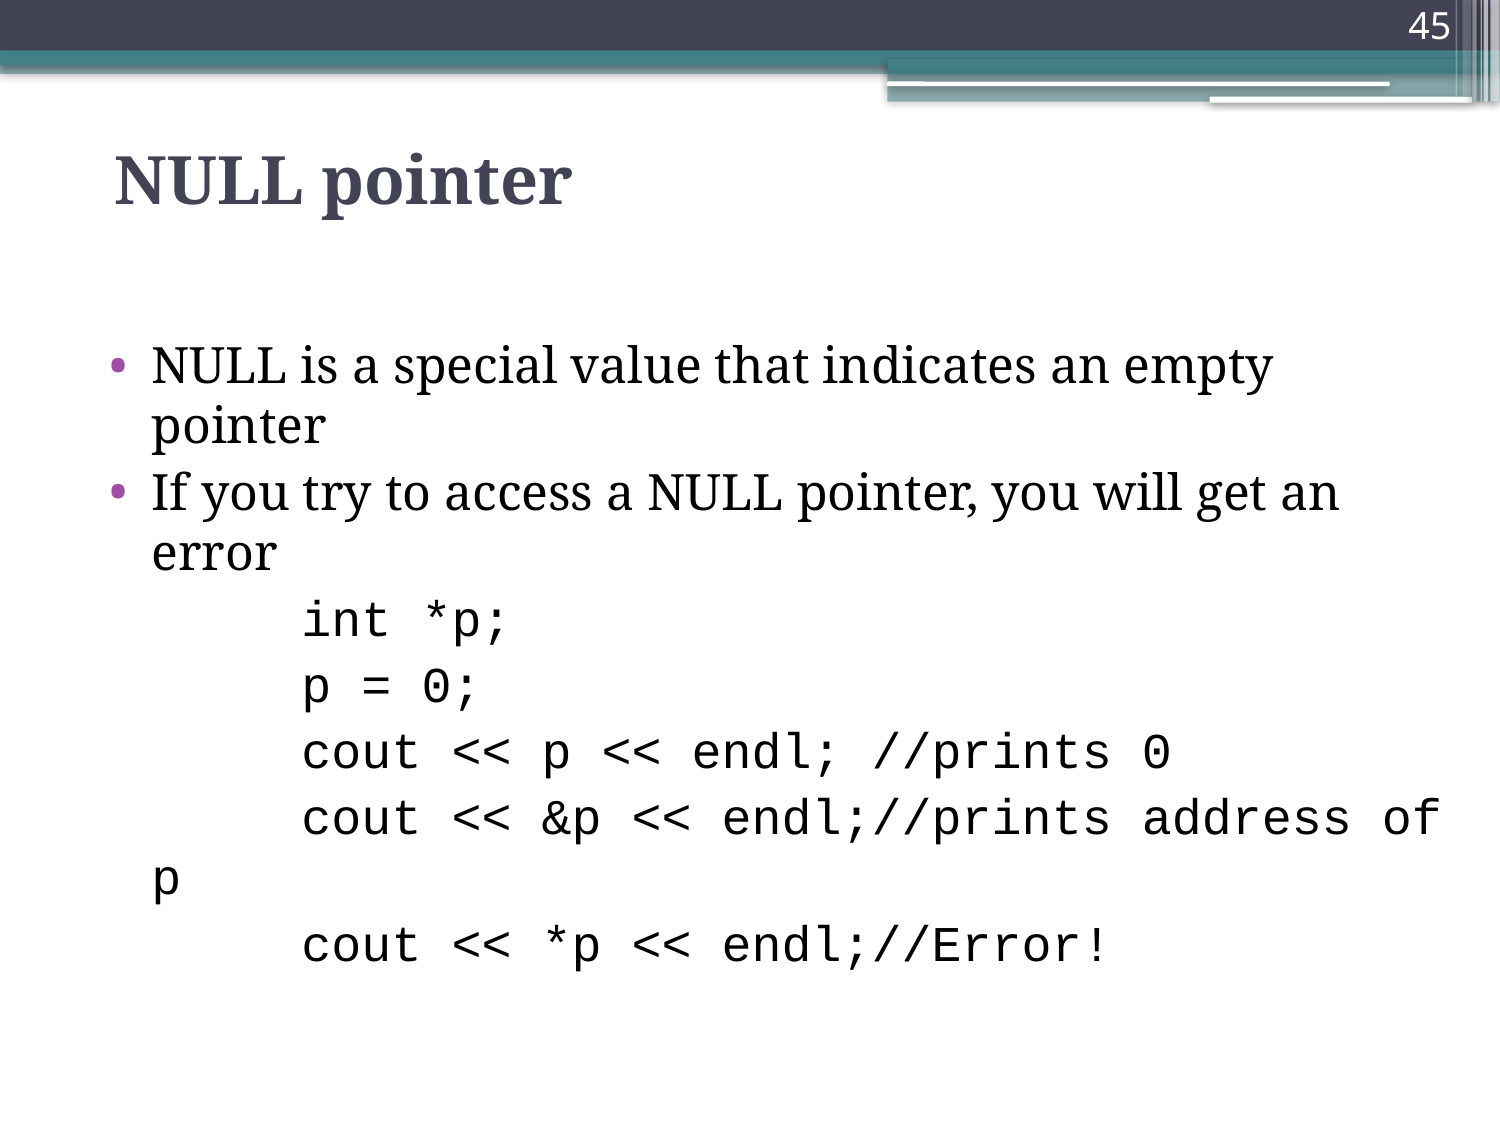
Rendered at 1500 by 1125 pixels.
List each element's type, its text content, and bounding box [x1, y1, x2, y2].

slide_number 45 [1341, 0, 1466, 61]
title NULL pointer [100, 90, 1451, 265]
list NULL is a special value that indicates an empty pointer If you try to access a NULL pointer, you will get an error int *p; p = 0; cout << p << endl; //prints 0 cout << &p << endl;//prints address of p cout << *p << endl;//Error! [76, 326, 1477, 1002]
